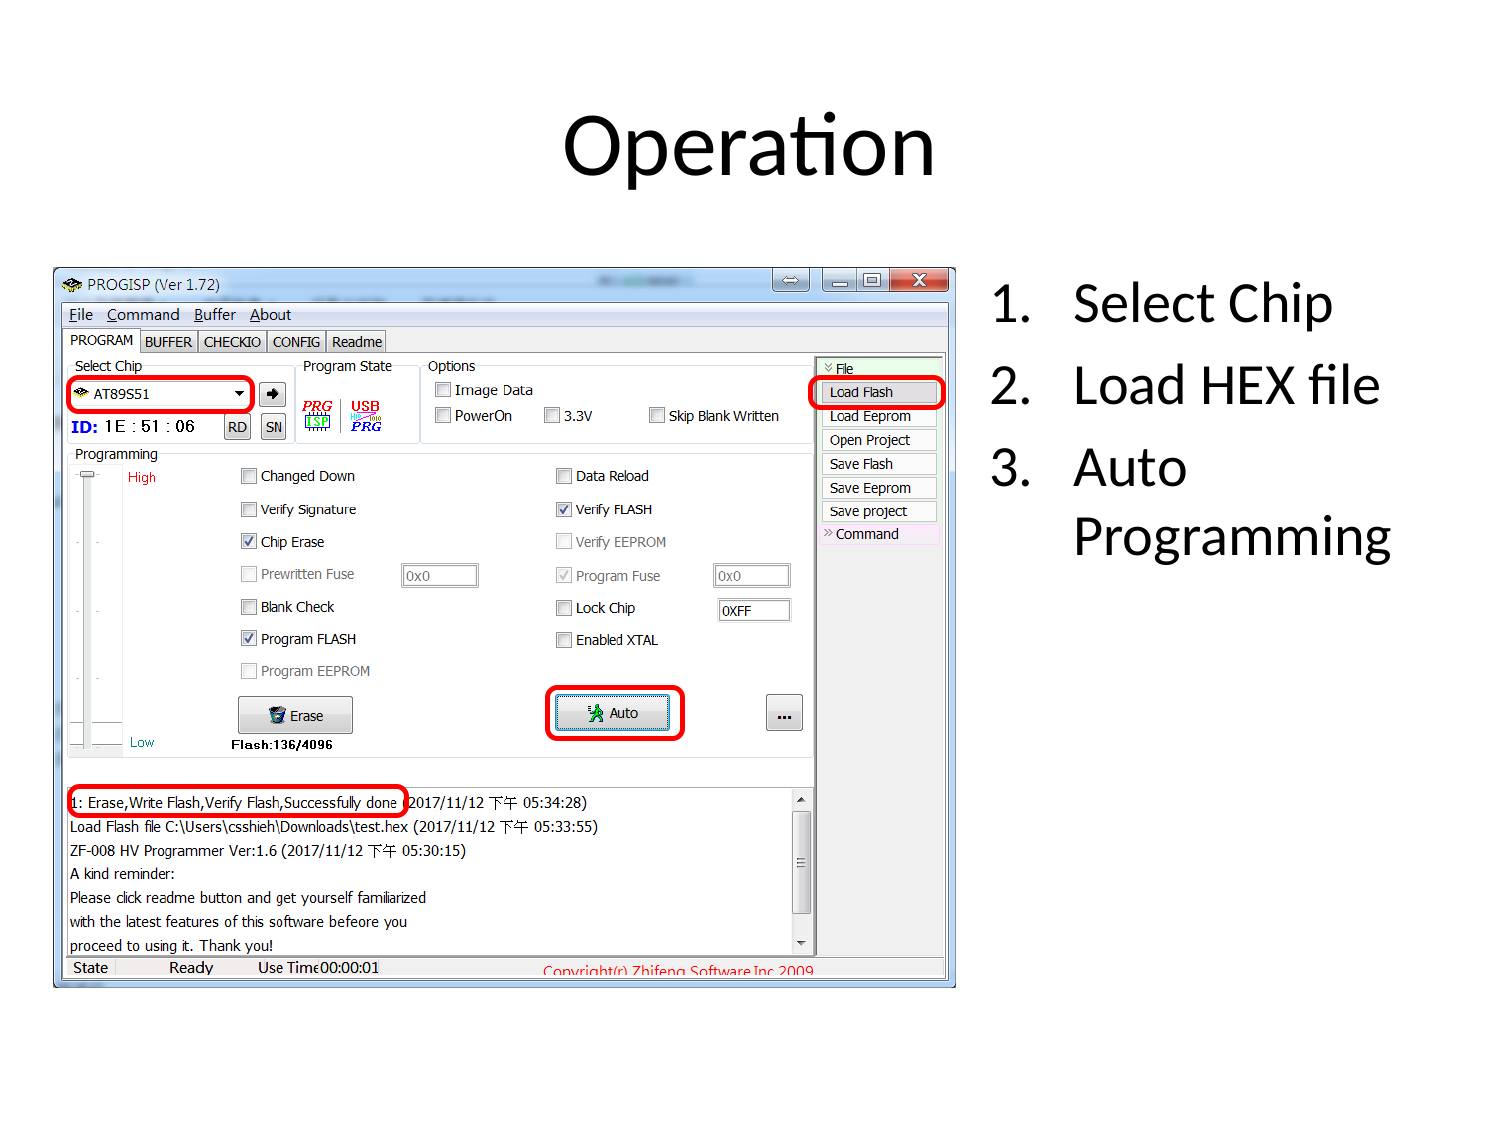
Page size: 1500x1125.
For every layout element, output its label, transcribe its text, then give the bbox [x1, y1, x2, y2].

title Operation [75, 45, 1425, 233]
picture [52, 266, 957, 988]
list Select Chip Load HEX file Auto Programming [974, 257, 1437, 1000]
